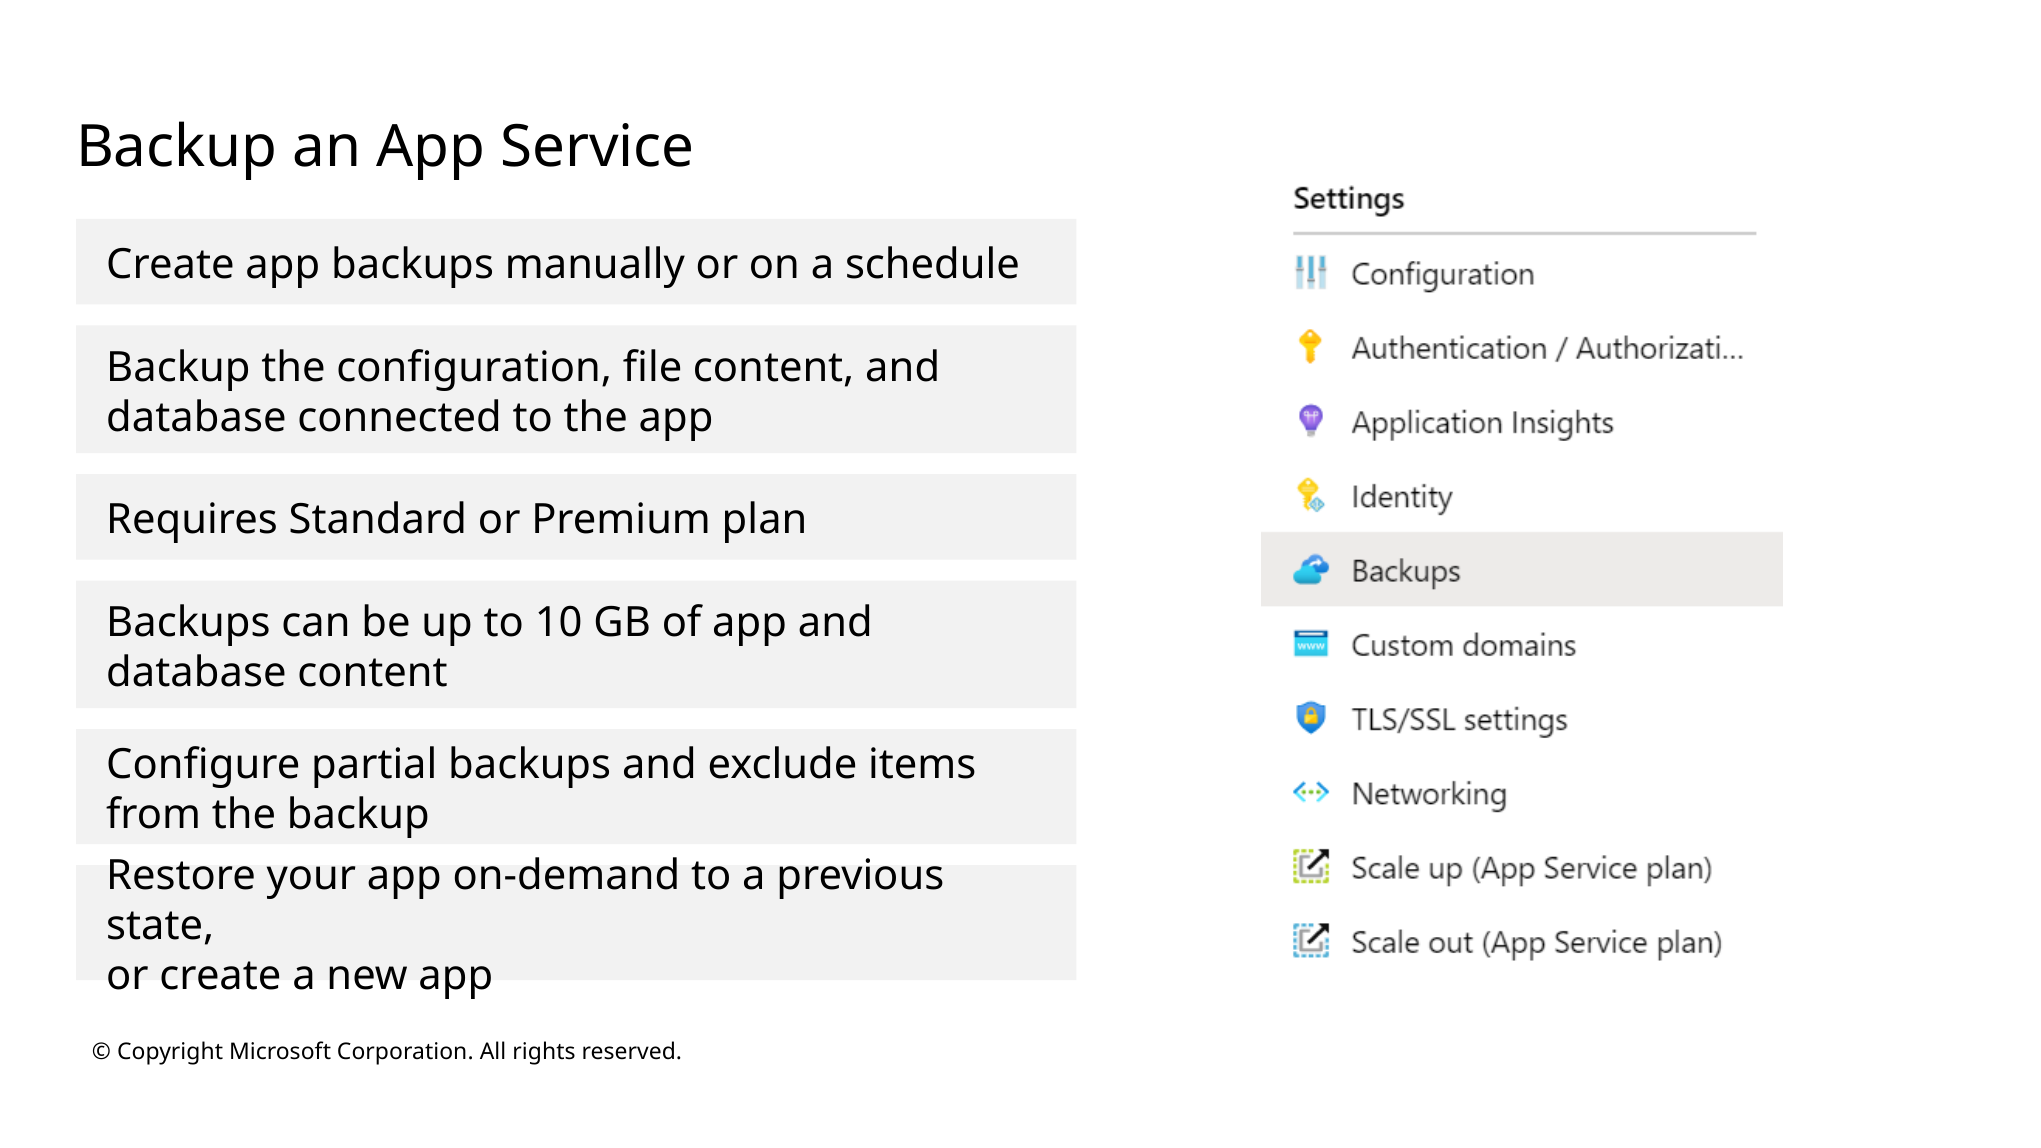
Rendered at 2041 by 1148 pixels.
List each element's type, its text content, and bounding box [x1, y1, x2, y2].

text_box Backup the configuration, file content, and database connected to the app [75, 325, 1077, 454]
text_box Requires Standard or Premium plan [75, 473, 1077, 560]
text_box Restore your app on-demand to a previous state, or create a new app [75, 864, 1077, 981]
picture [1261, 160, 1784, 985]
text_box Backups can be up to 10 GB of app and database content [75, 580, 1077, 709]
title Backup an App Service [76, 93, 1968, 230]
text_box Create app backups manually or on a schedule [75, 218, 1077, 305]
text_box Configure partial backups and exclude items from the backup [75, 728, 1077, 845]
